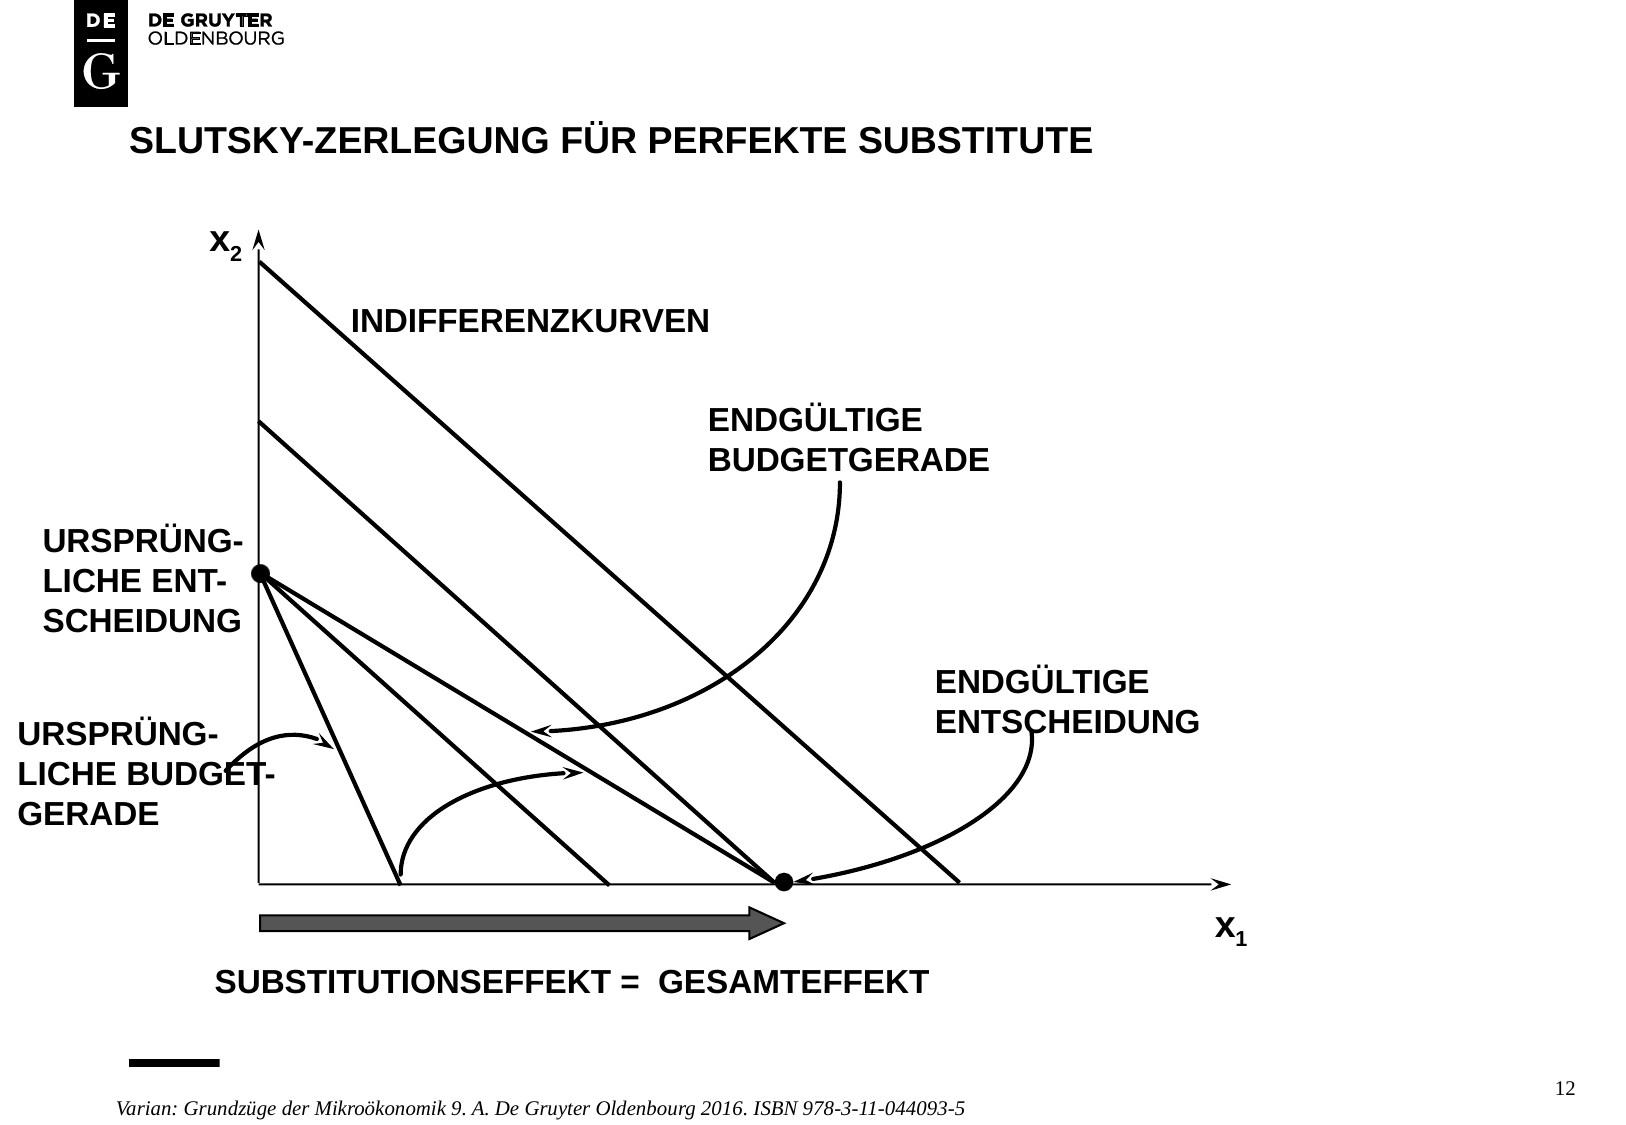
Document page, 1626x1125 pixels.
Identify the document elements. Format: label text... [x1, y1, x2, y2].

text_box INDIFFERENZKURVEN [335, 292, 726, 348]
title SLUTSKY-ZERLEGUNG FÜR PERFEKTE SUBSTITUTE [129, 116, 1556, 167]
text_box [400, 767, 584, 875]
text_box [1210, 878, 1232, 891]
text_box [260, 907, 785, 940]
text_box [774, 872, 794, 892]
text_box ENDGÜLTIGE ENTSCHEIDUNG [919, 652, 1217, 748]
text_box [258, 229, 265, 251]
text_box SUBSTITUTIONSEFFEKT = GESAMTEFFEKT [199, 952, 946, 1008]
text_box [530, 482, 841, 738]
text_box x1 [1199, 892, 1263, 959]
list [250, 564, 270, 583]
text_box URSPRÜNG- LICHE BUDGET- GERADE [2, 705, 292, 840]
text_box URSPRÜNG- LICHE ENT- SCHEIDUNG [27, 511, 260, 647]
text_box x2 [194, 206, 258, 273]
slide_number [115, 1094, 1526, 1125]
text_box ENDGÜLTIGE BUDGETGERADE [692, 390, 1006, 486]
text_box [225, 733, 334, 815]
text_box [777, 731, 1033, 885]
slide_number 12 [1554, 1074, 1614, 1104]
